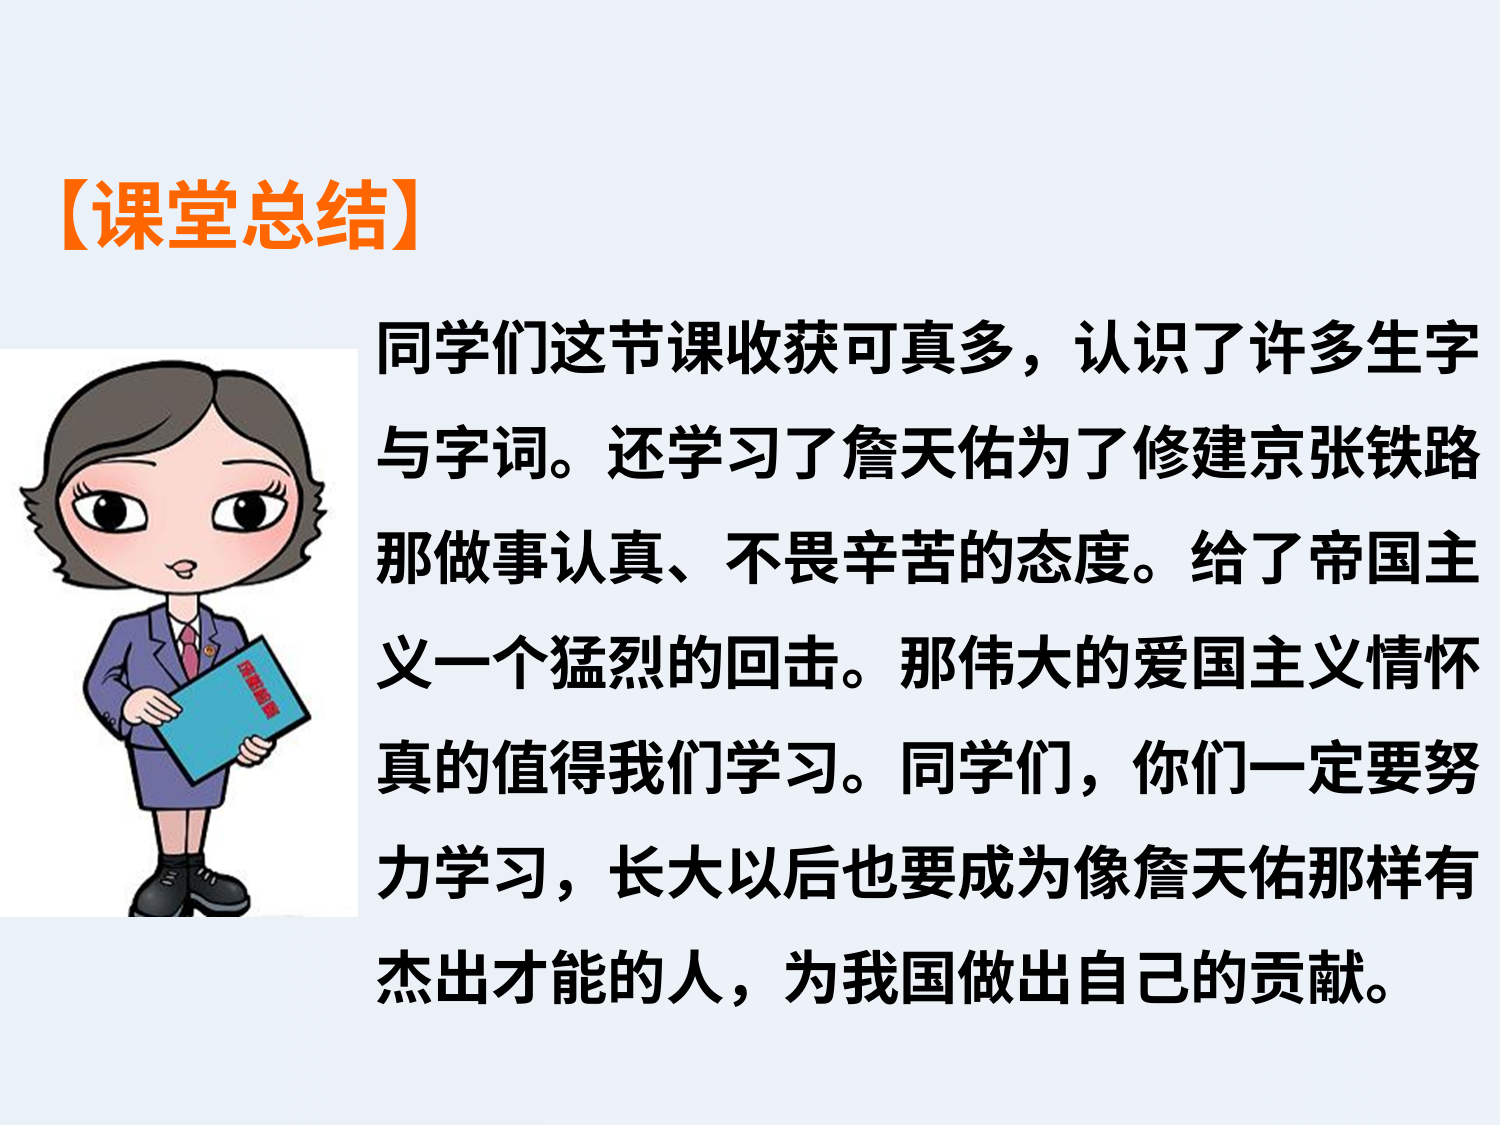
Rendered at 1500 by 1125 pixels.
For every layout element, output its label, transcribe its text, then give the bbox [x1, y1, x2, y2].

picture [0, 0, 1500, 1125]
text_box 【课堂总结】 [0, 160, 481, 266]
text_box 同学们这节课收获可真多，认识了许多生字与字词。还学习了詹天佑为了修建京张铁路那做事认真、不畏辛苦的态度。给了帝国主义一个猛烈的回击。那伟大的爱国主义情怀真的值得我们学习。同学们，你们一定要努力学习，长大以后也要成为像詹天佑那样有杰出才能的人，为我国做出自己的贡献。 [360, 269, 1500, 1019]
